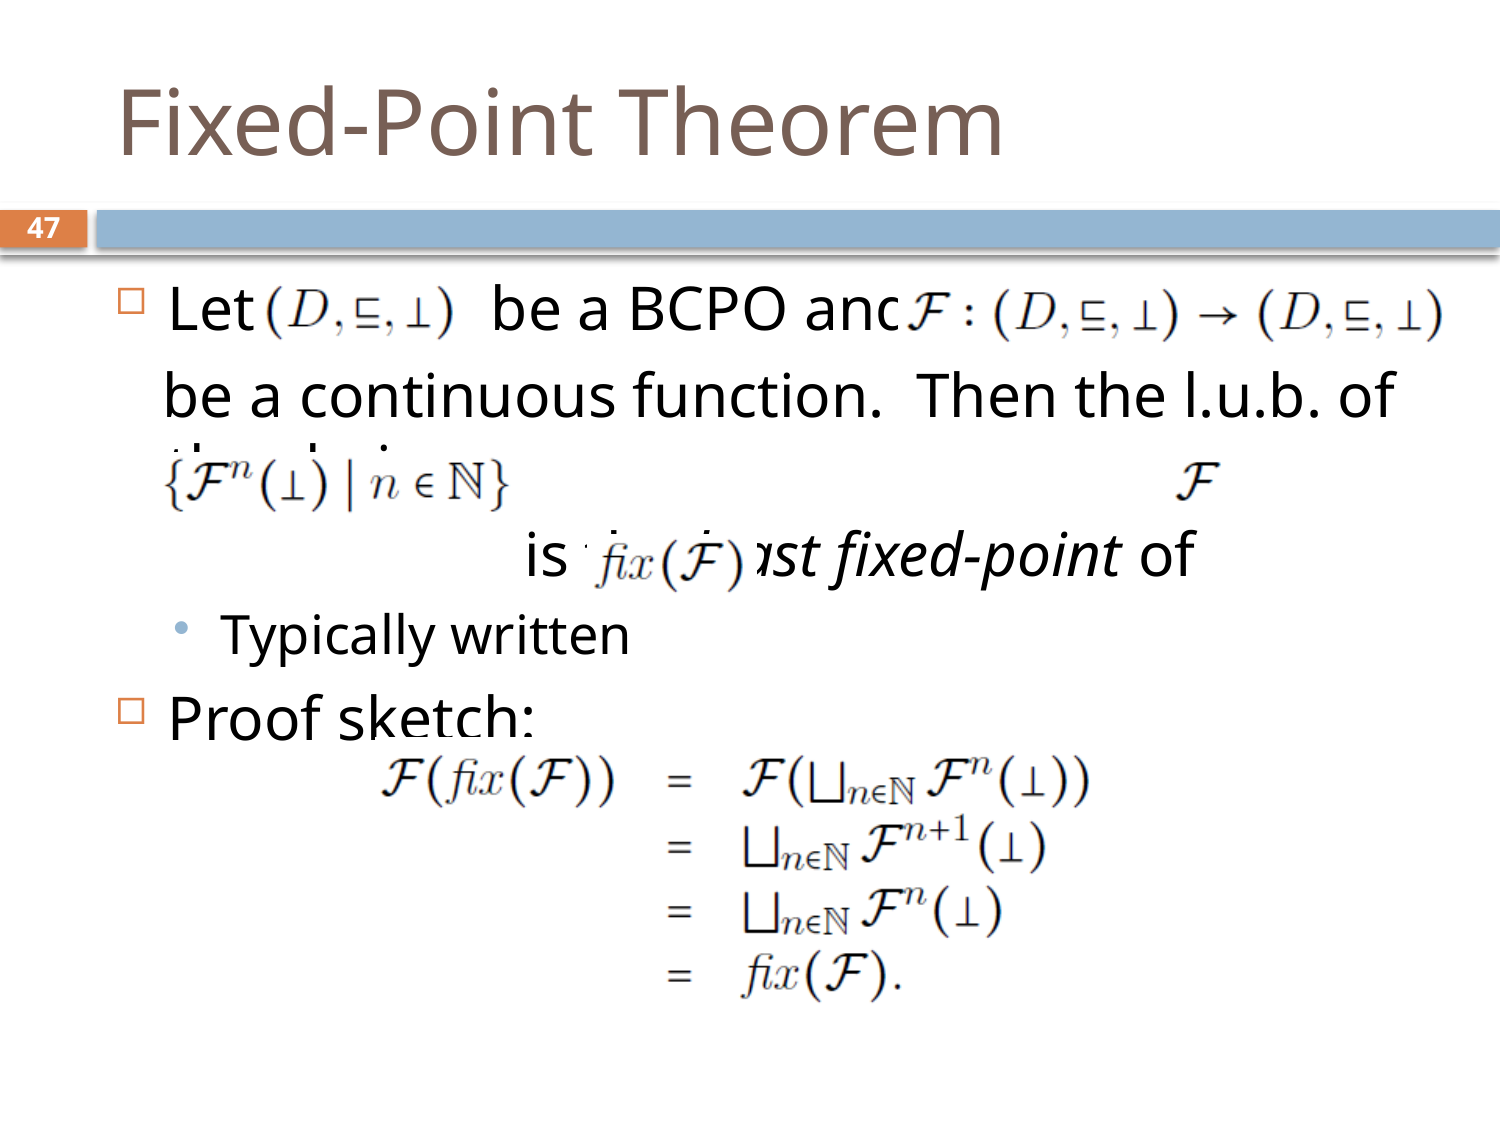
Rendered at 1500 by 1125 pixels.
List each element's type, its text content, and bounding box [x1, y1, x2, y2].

title Fixed-Point Theorem [100, 37, 1438, 200]
slide_number 47 [0, 208, 88, 249]
picture [157, 451, 515, 519]
picture [260, 277, 467, 349]
list Let be a BCPO and be a continuous function. Then the l.u.b. of the chain is the least fixed-point of Typically written Proof sketch: [100, 262, 1438, 1000]
picture [897, 280, 1454, 345]
picture [374, 737, 1101, 1007]
picture [587, 534, 757, 601]
picture [1166, 453, 1224, 512]
